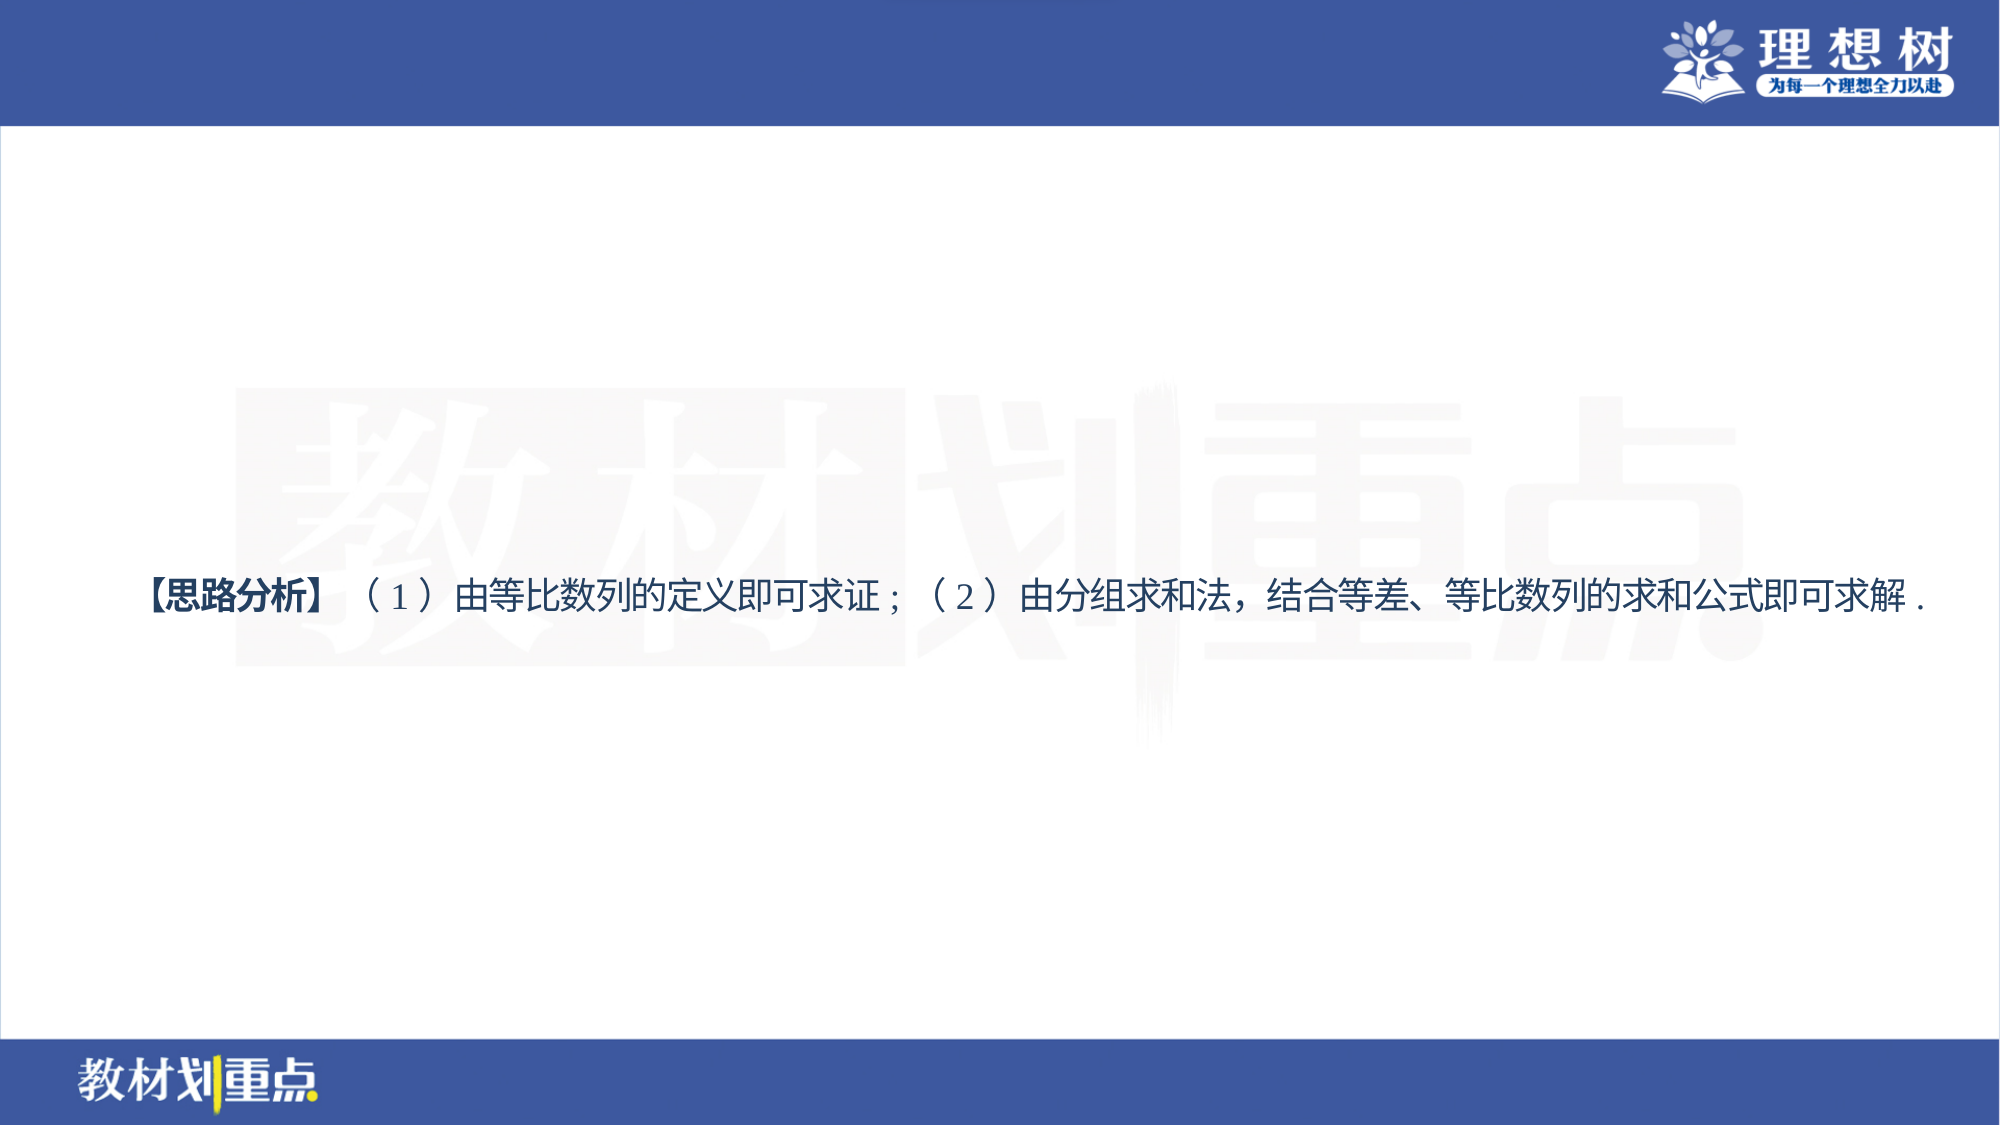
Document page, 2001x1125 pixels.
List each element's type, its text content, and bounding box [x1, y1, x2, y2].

text_box 【思路分析】（1）由等比数列的定义即可求证;（2）由分组求和法，结合等差、等比数列的求和公式即可求解. [88, 550, 1911, 610]
picture [0, 0, 2000, 1125]
